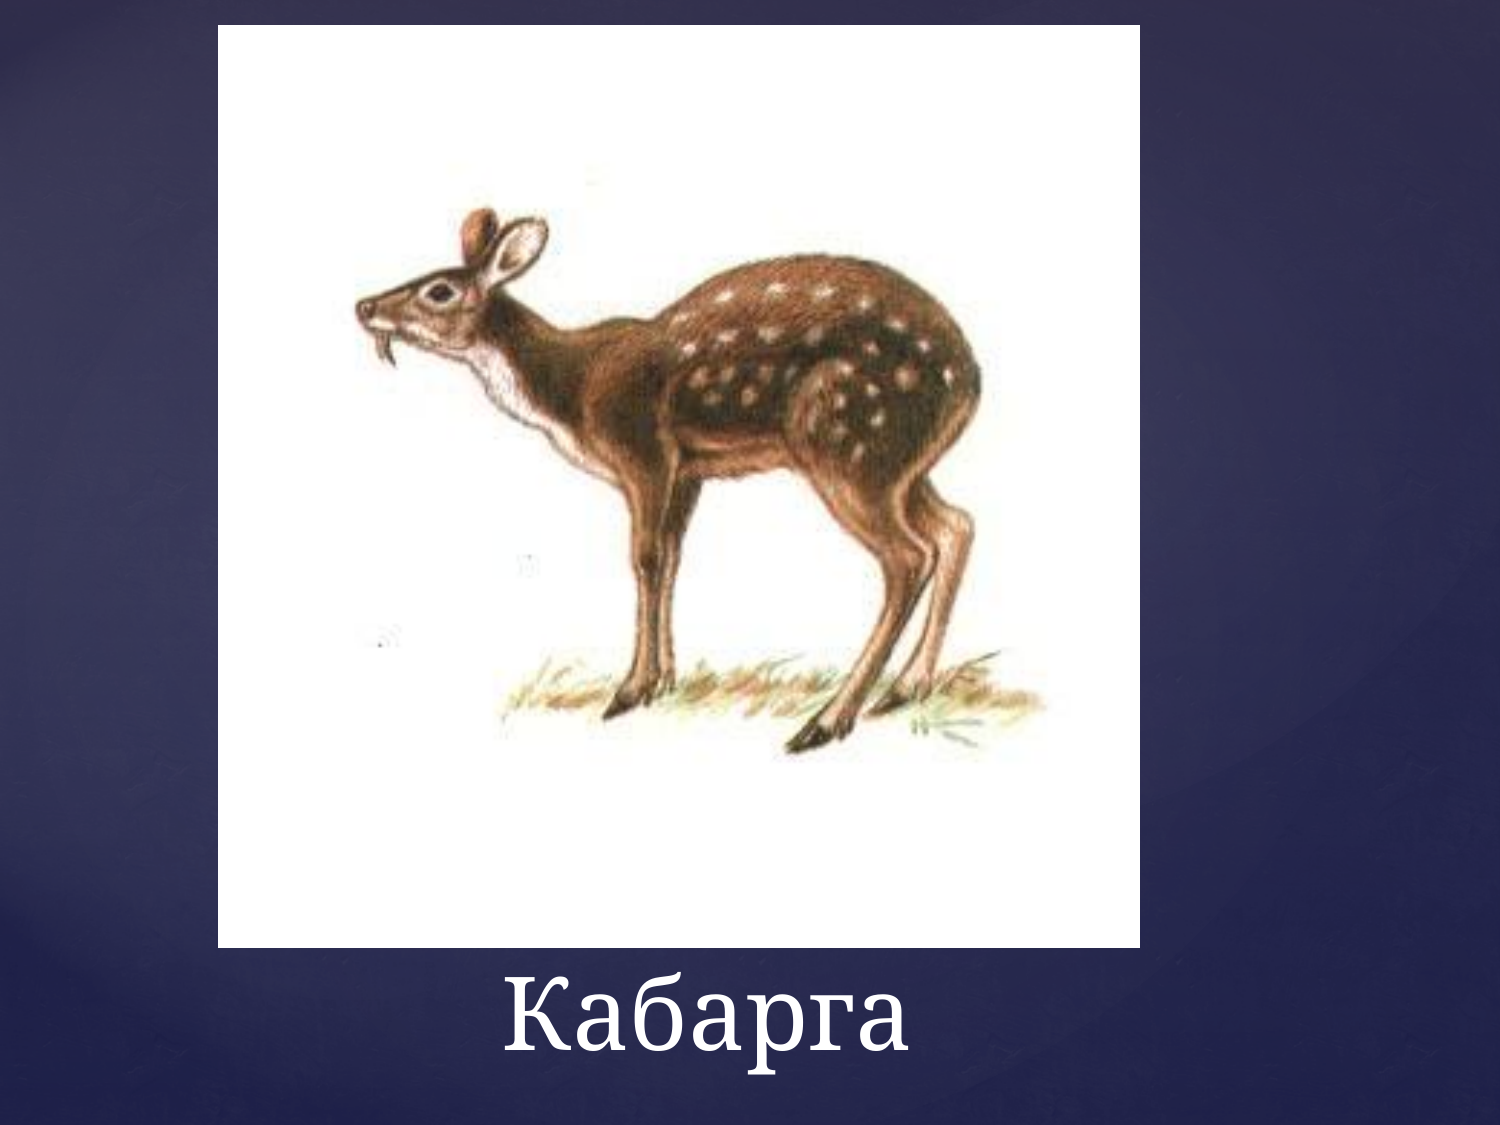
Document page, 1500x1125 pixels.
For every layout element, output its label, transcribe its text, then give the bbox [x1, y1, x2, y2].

title Кабарга [88, 928, 1326, 1079]
picture [217, 25, 1141, 948]
